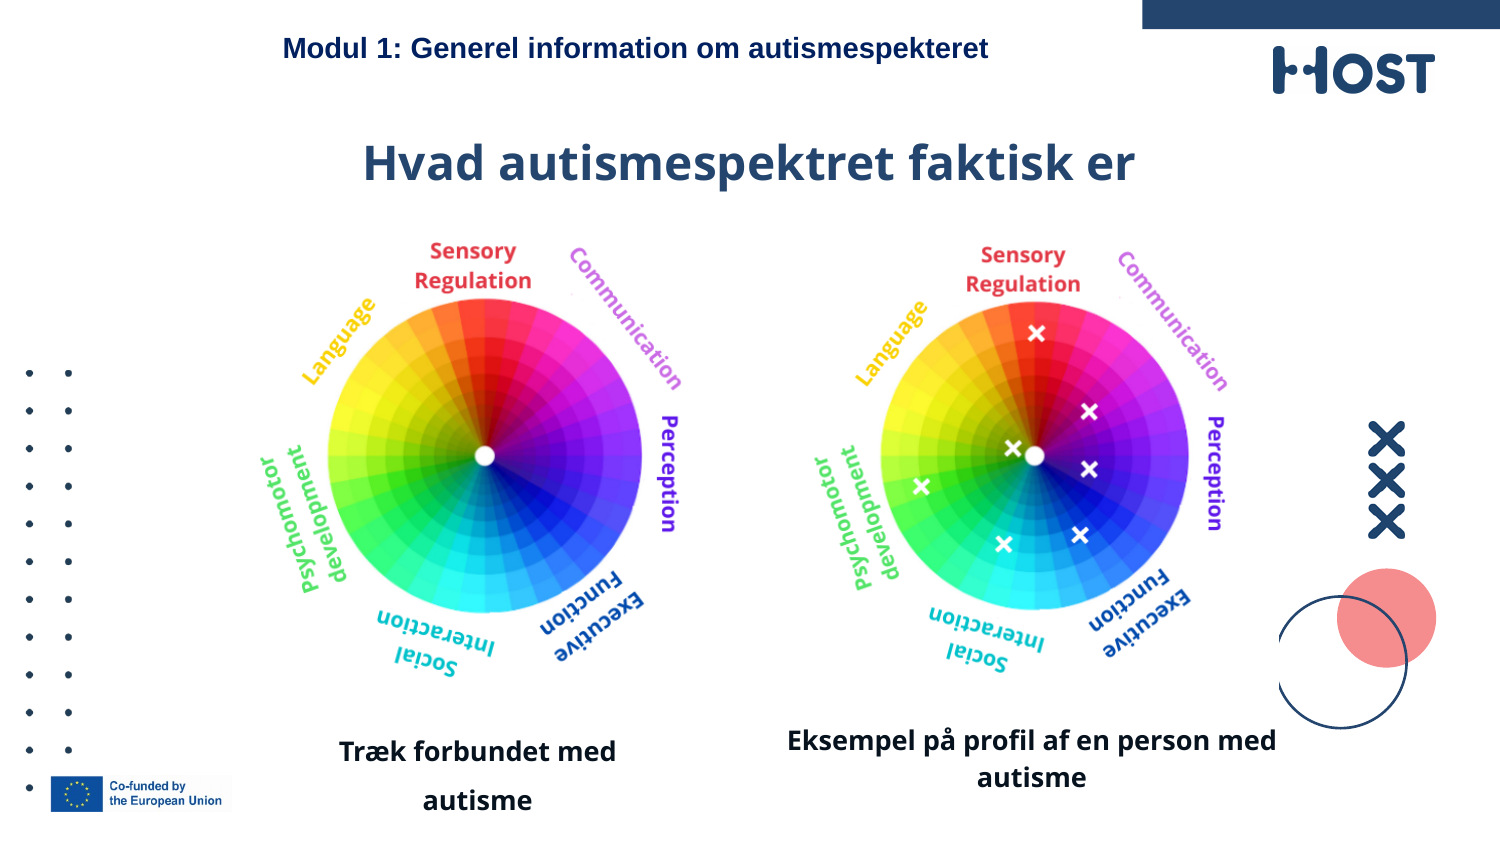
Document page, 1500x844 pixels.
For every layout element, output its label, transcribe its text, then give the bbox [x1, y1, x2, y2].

text_box Hvad autismespektret faktisk er [157, 125, 1343, 198]
text_box Træk forbundet med autisme [266, 719, 689, 823]
picture [1273, 46, 1435, 94]
text_box Eksempel på profil af en person med autisme [749, 710, 1314, 844]
picture [0, 370, 233, 812]
picture [1368, 421, 1405, 539]
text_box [221, 198, 1279, 711]
text_box Modul 1: Generel information om autismespekteret [267, 10, 1136, 68]
